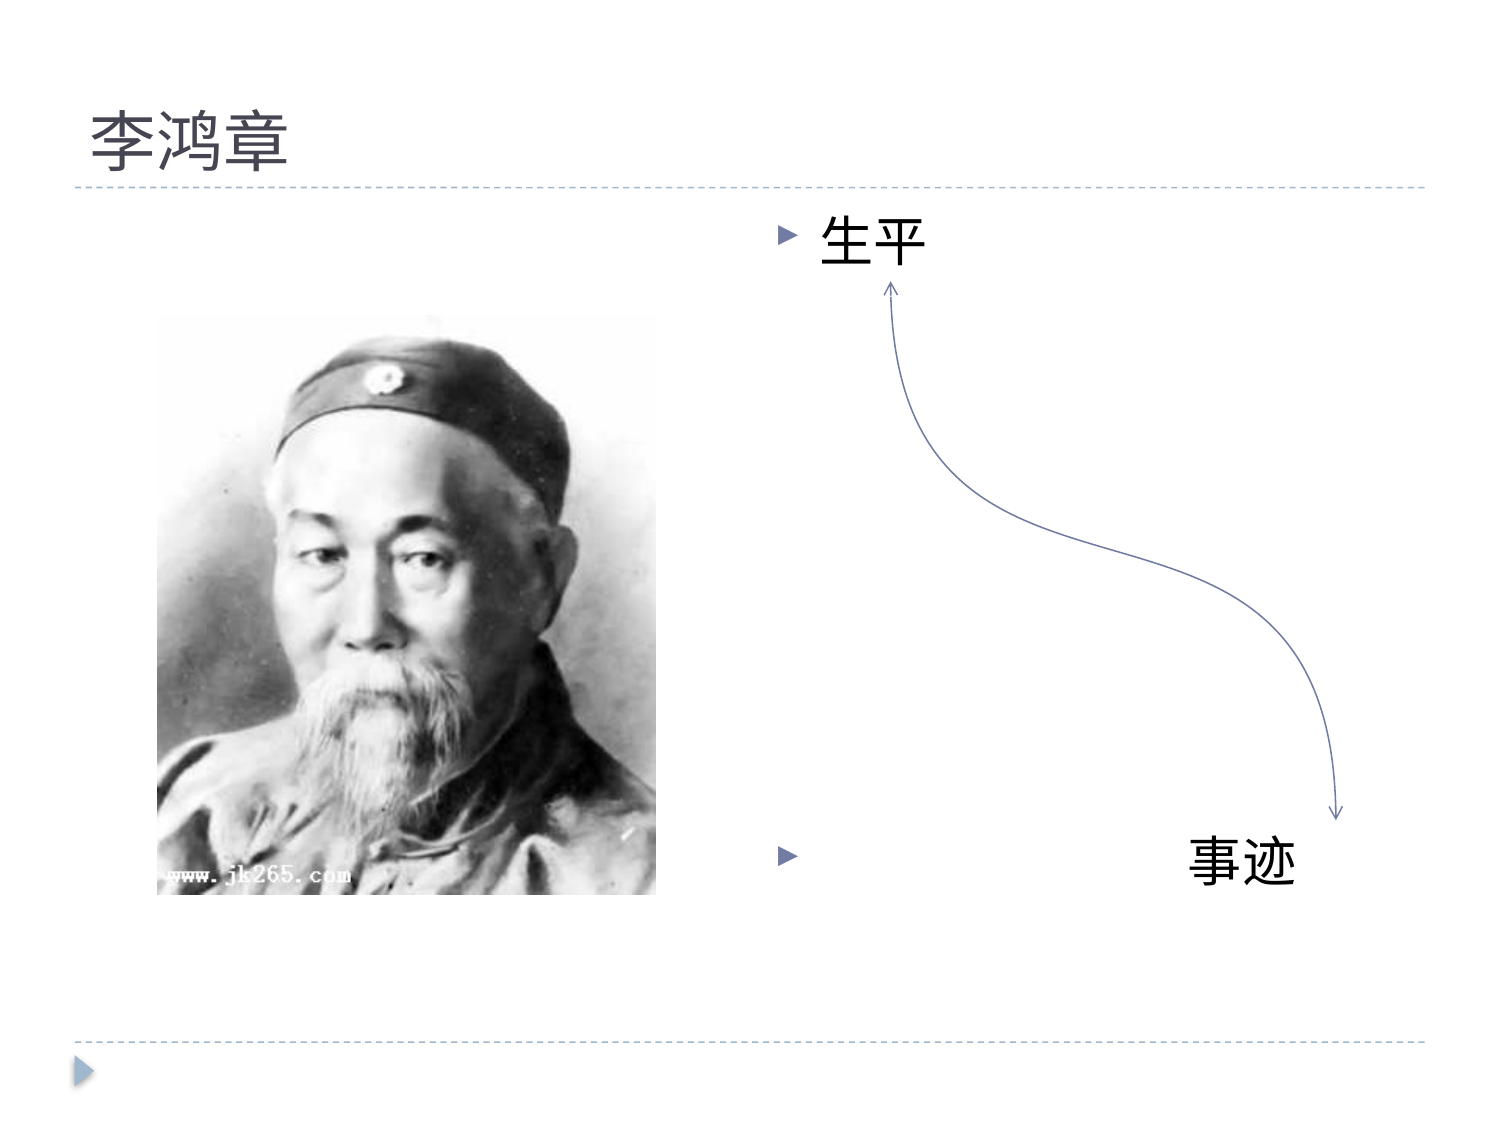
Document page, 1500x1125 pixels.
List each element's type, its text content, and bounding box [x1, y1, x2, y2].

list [156, 314, 656, 895]
list 生平 事迹 [759, 199, 1423, 1010]
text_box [843, 327, 1383, 774]
title 李鸿章 [75, 37, 1425, 188]
